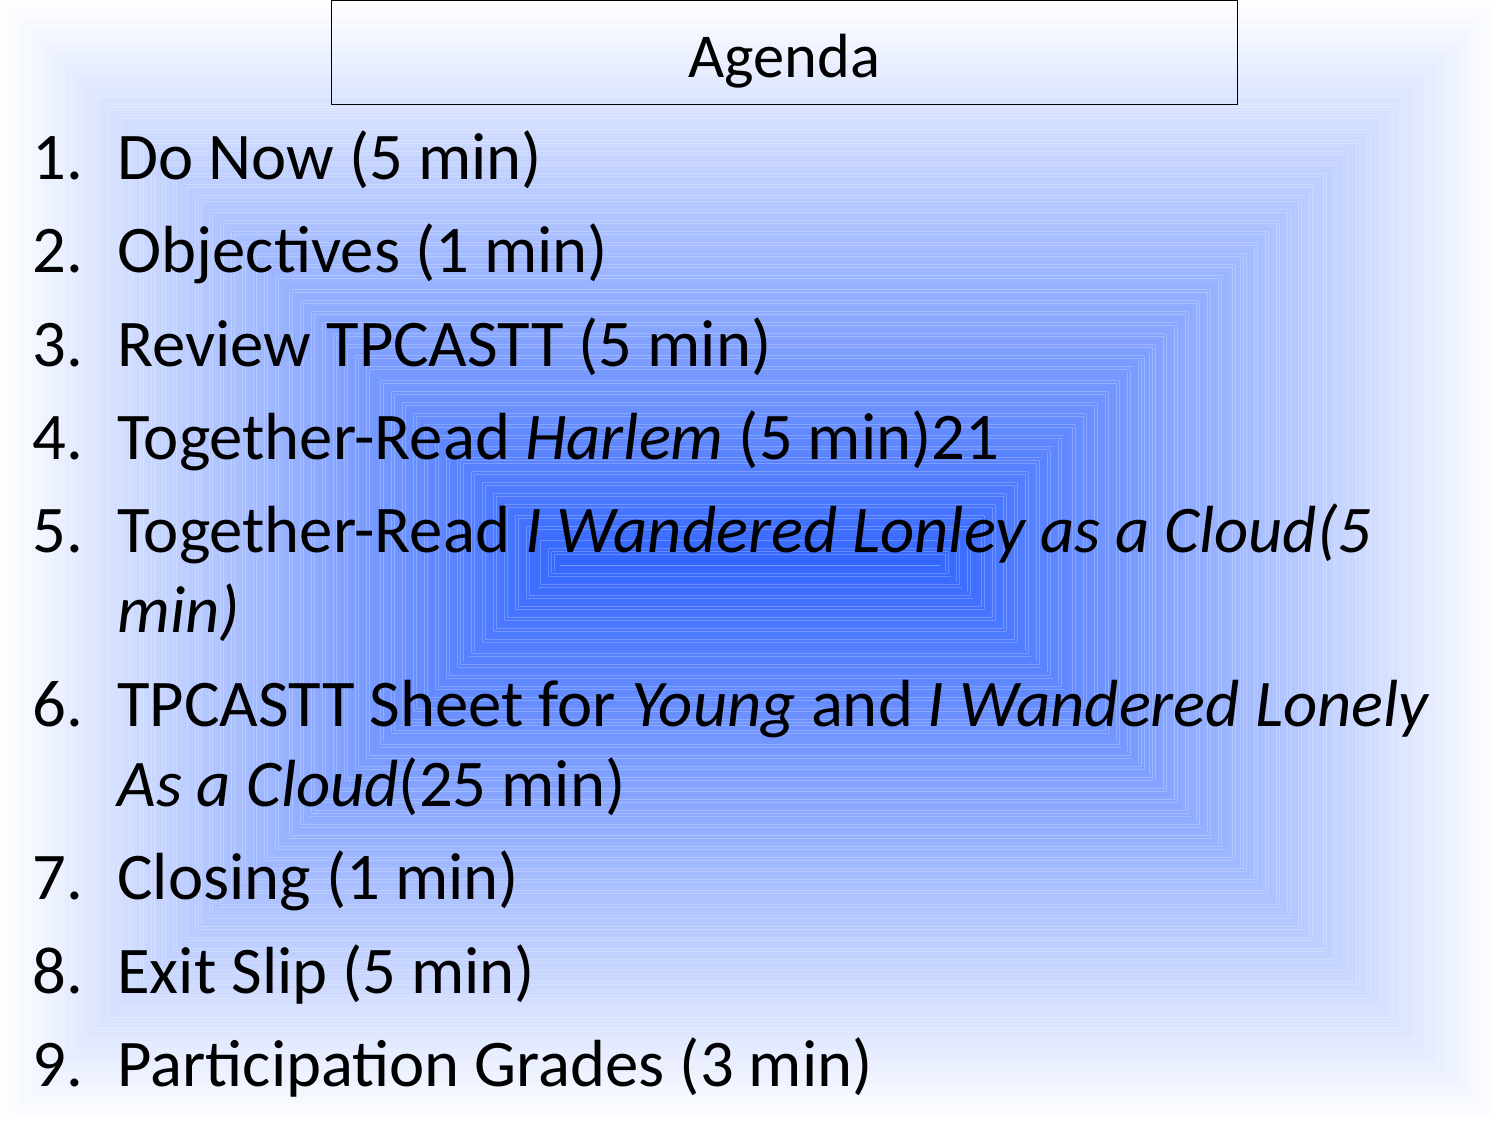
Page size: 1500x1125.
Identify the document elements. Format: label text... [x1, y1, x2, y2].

text_box Agenda [331, 0, 1238, 105]
list Do Now (5 min) Objectives (1 min) Review TPCASTT (5 min) Together-Read Harlem (5 min)21 Together-Read I Wandered Lonley as a Cloud(5 min) TPCASTT Sheet for Young and I Wandered Lonely As a Cloud(25 min) Closing (1 min) Exit Slip (5 min) Participation Grades (3 min) [0, 104, 1500, 1125]
